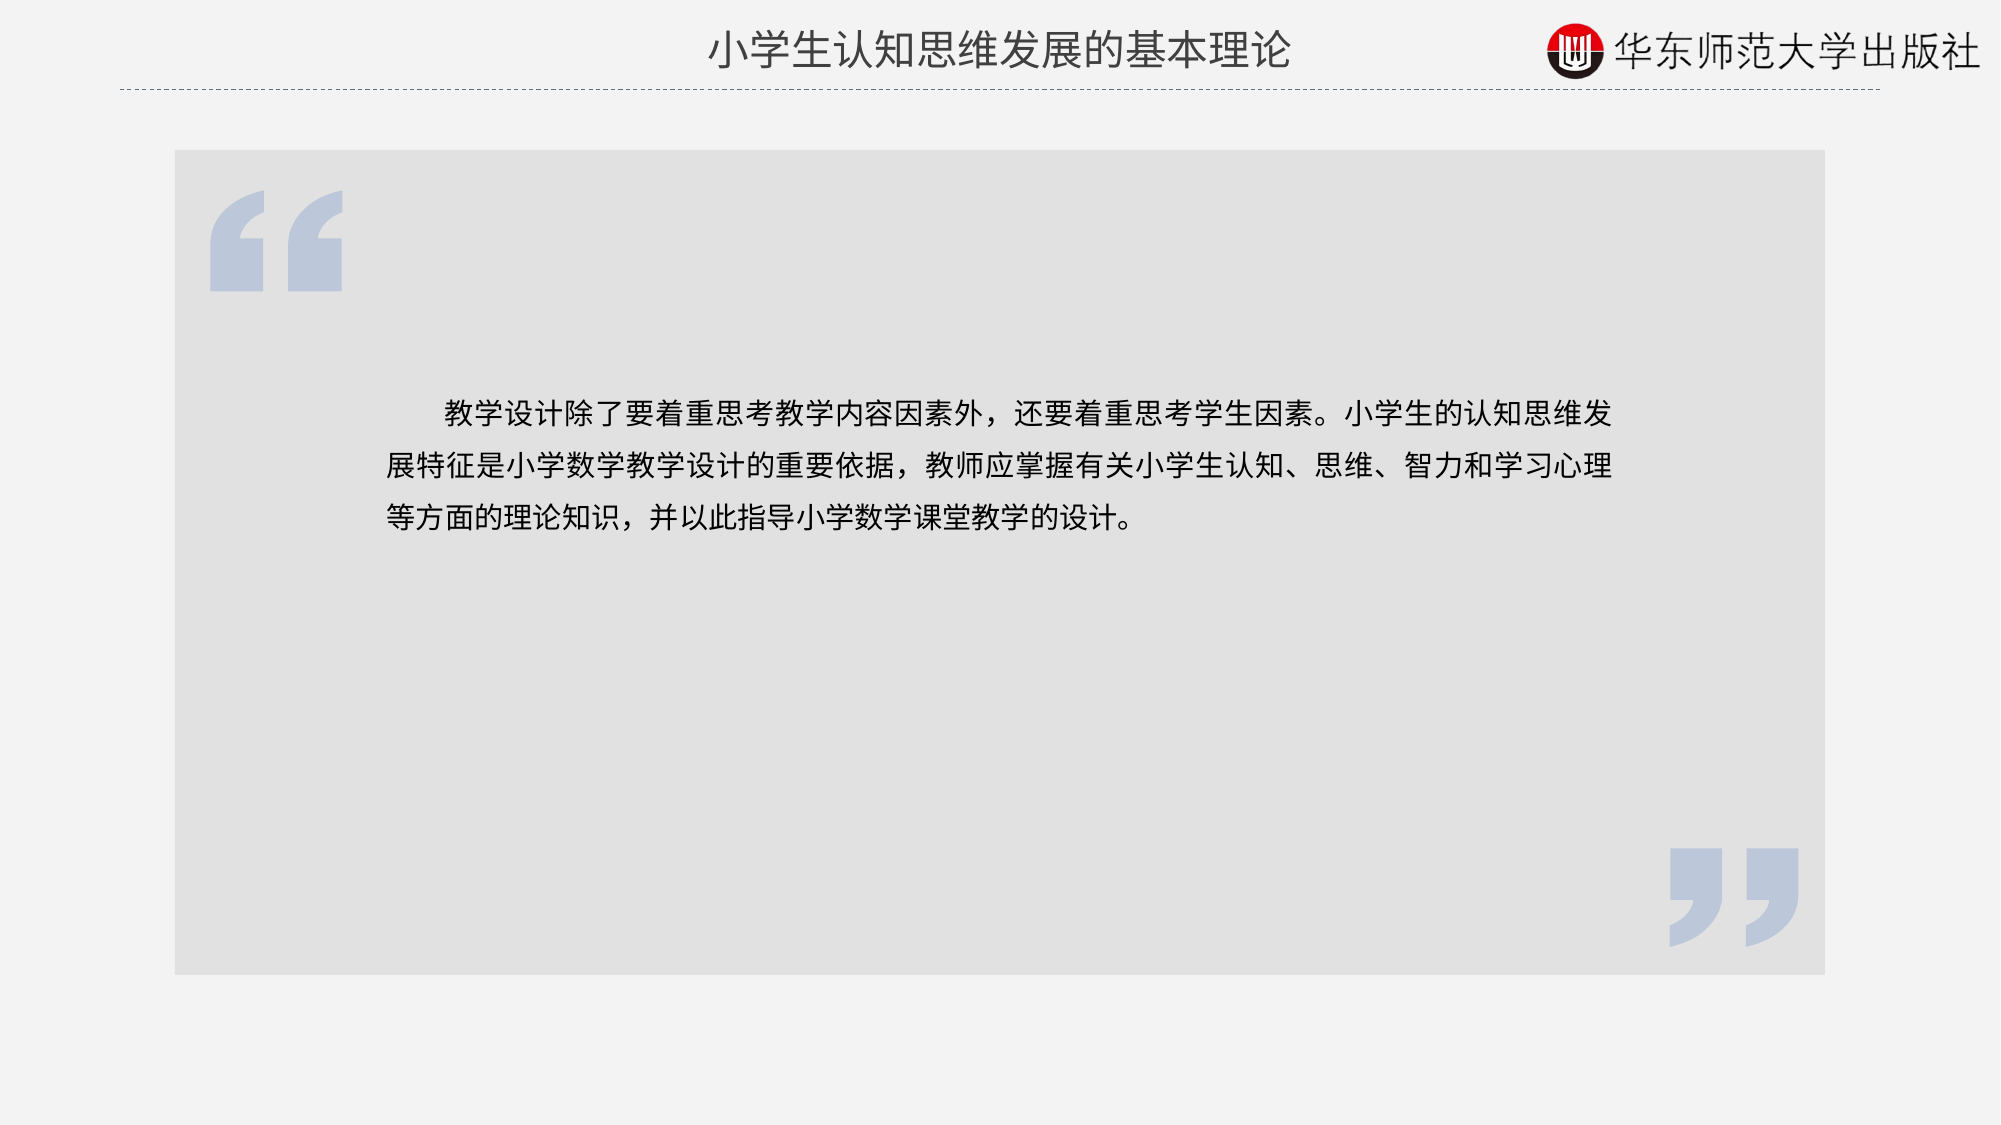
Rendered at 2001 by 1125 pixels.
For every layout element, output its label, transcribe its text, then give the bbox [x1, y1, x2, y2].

text_box [174, 149, 1826, 976]
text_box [1536, 13, 1989, 83]
text_box [1744, 847, 1800, 949]
text_box [1668, 847, 1724, 949]
text_box 教学设计除了要着重思考教学内容因素外，还要着重思考学生因素。小学生的认知思维发展特征是小学数学教学设计的重要依据，教师应掌握有关小学生认知、思维、智力和学习心理等方面的理论知识，并以此指导小学数学课堂教学的设计。 [371, 370, 1629, 542]
text_box [209, 189, 265, 293]
text_box [287, 189, 344, 293]
text_box 小学生认知思维发展的基本理论 [680, 23, 1320, 74]
